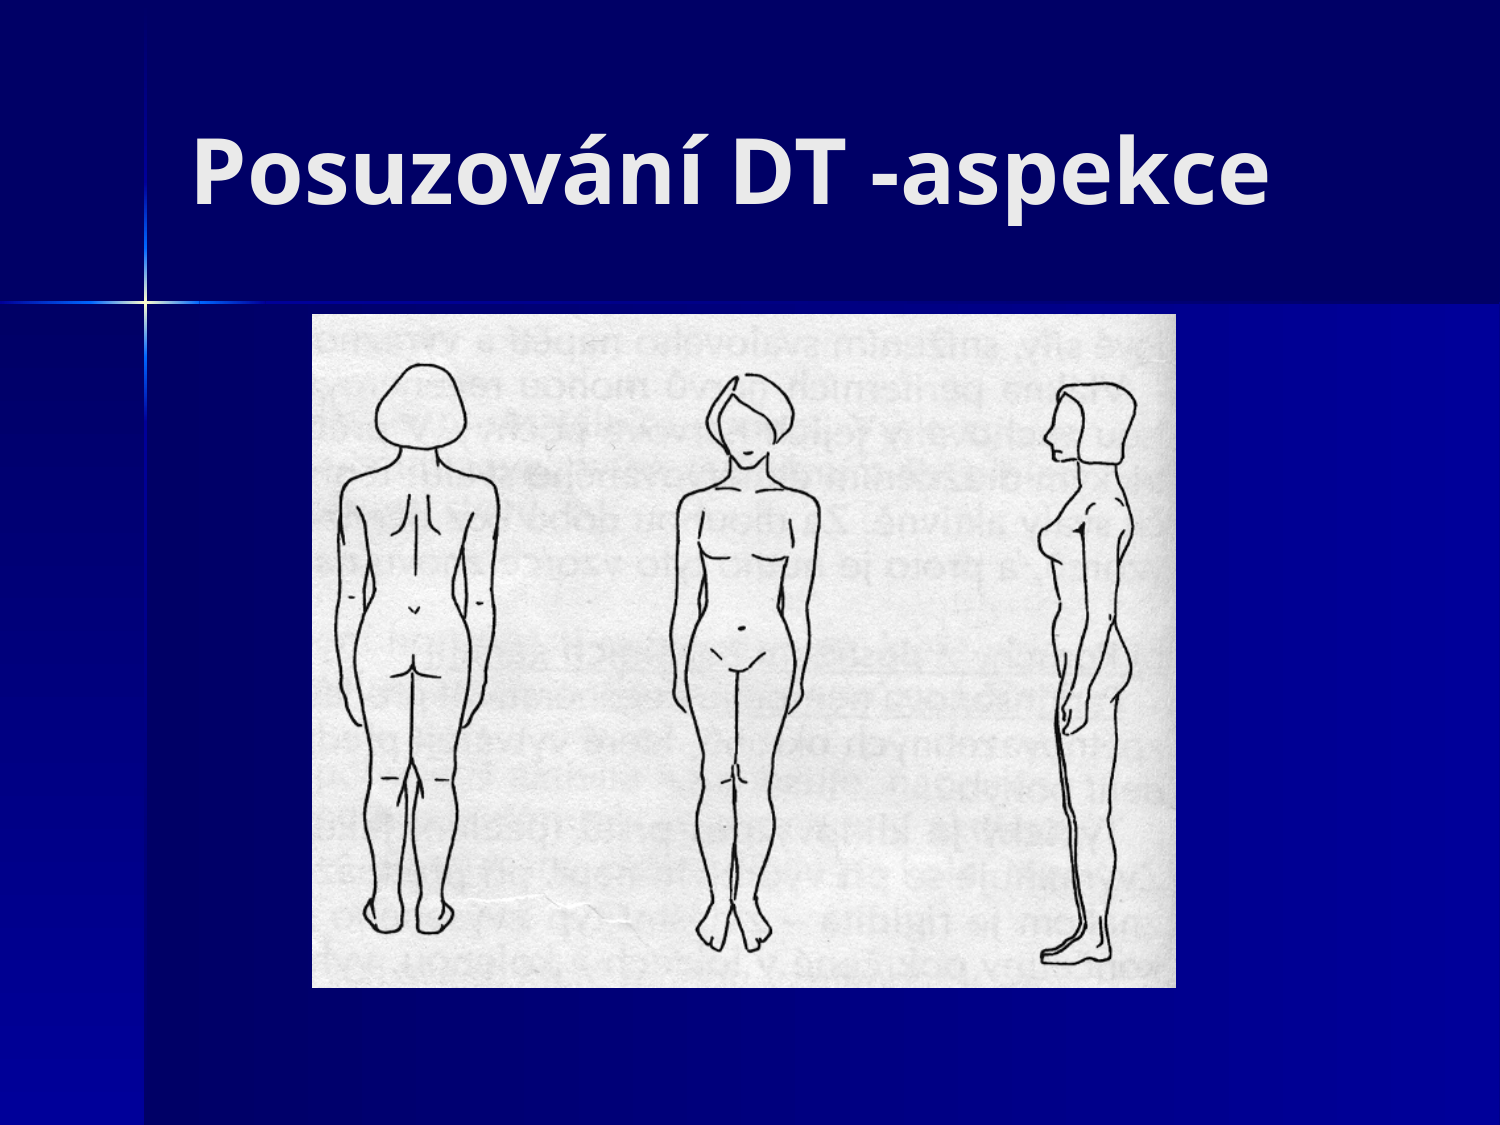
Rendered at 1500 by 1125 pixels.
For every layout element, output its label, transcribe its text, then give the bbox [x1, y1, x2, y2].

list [312, 314, 1176, 988]
title Posuzování DT -aspekce [174, 49, 1413, 286]
